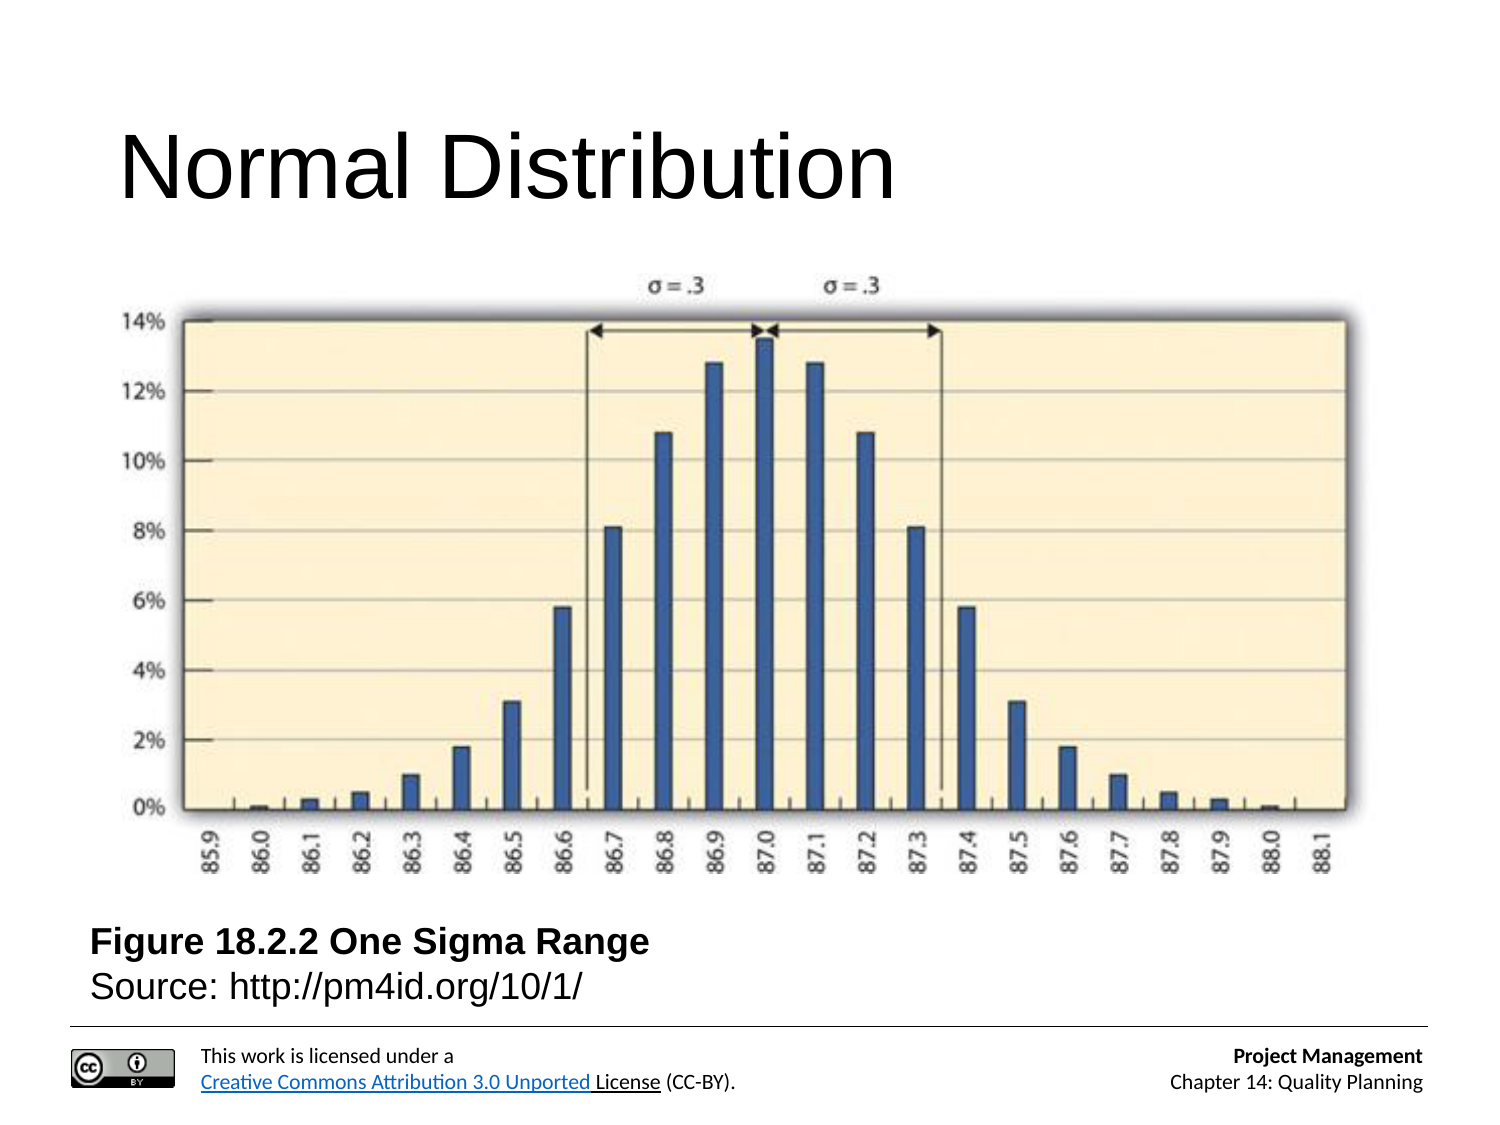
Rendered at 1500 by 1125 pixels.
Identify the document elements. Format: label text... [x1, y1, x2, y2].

picture [71, 1049, 175, 1088]
text_box Figure 18.2.2 One Sigma Range Source: http://pm4id.org/10/1/ [75, 909, 1463, 1015]
title Normal Distribution [103, 59, 1397, 278]
picture [121, 273, 1379, 874]
